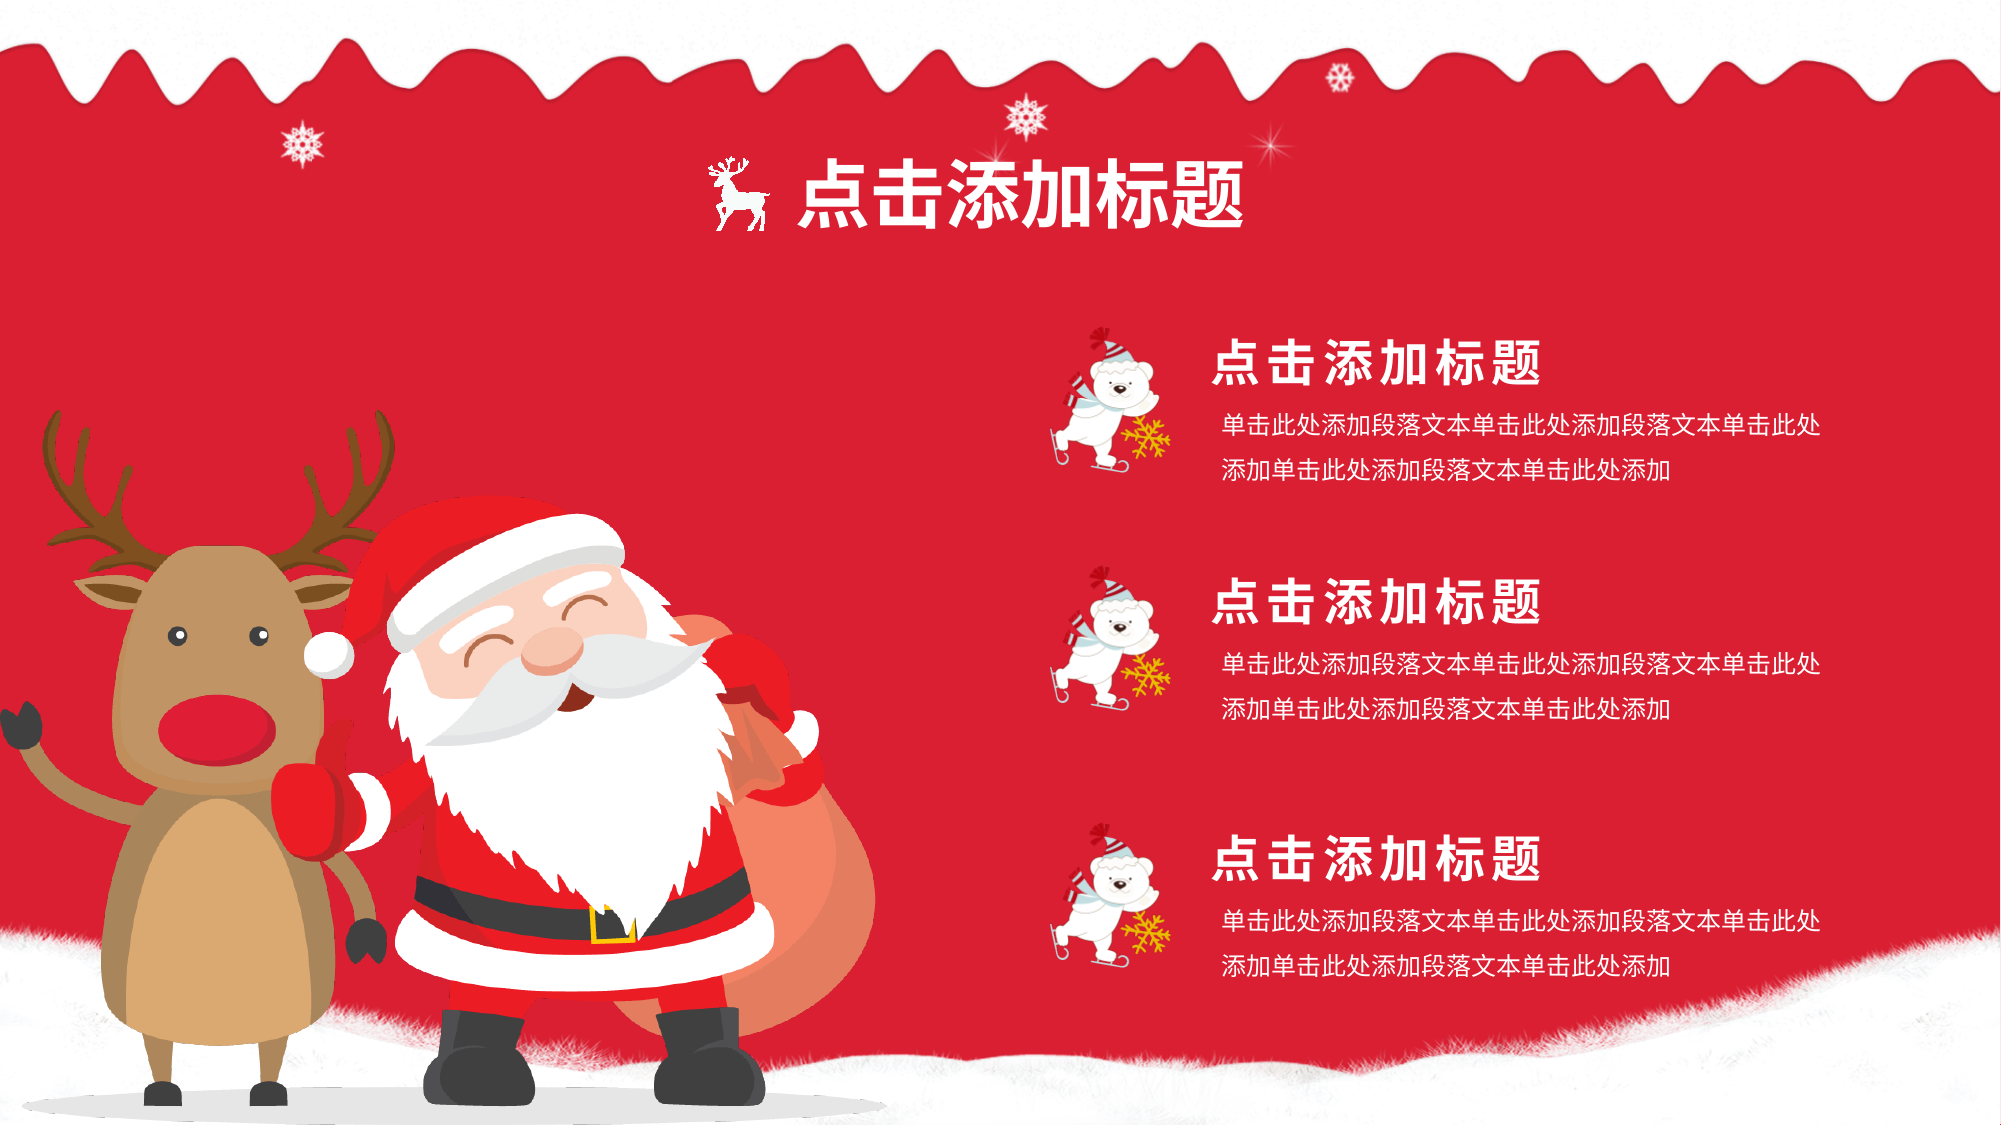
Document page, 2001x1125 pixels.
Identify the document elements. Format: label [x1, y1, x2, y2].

text_box [1029, 808, 1841, 990]
text_box [708, 140, 1298, 247]
text_box [1029, 312, 1841, 494]
picture [0, 0, 2001, 189]
text_box [1029, 551, 1841, 733]
picture [0, 403, 2001, 1125]
